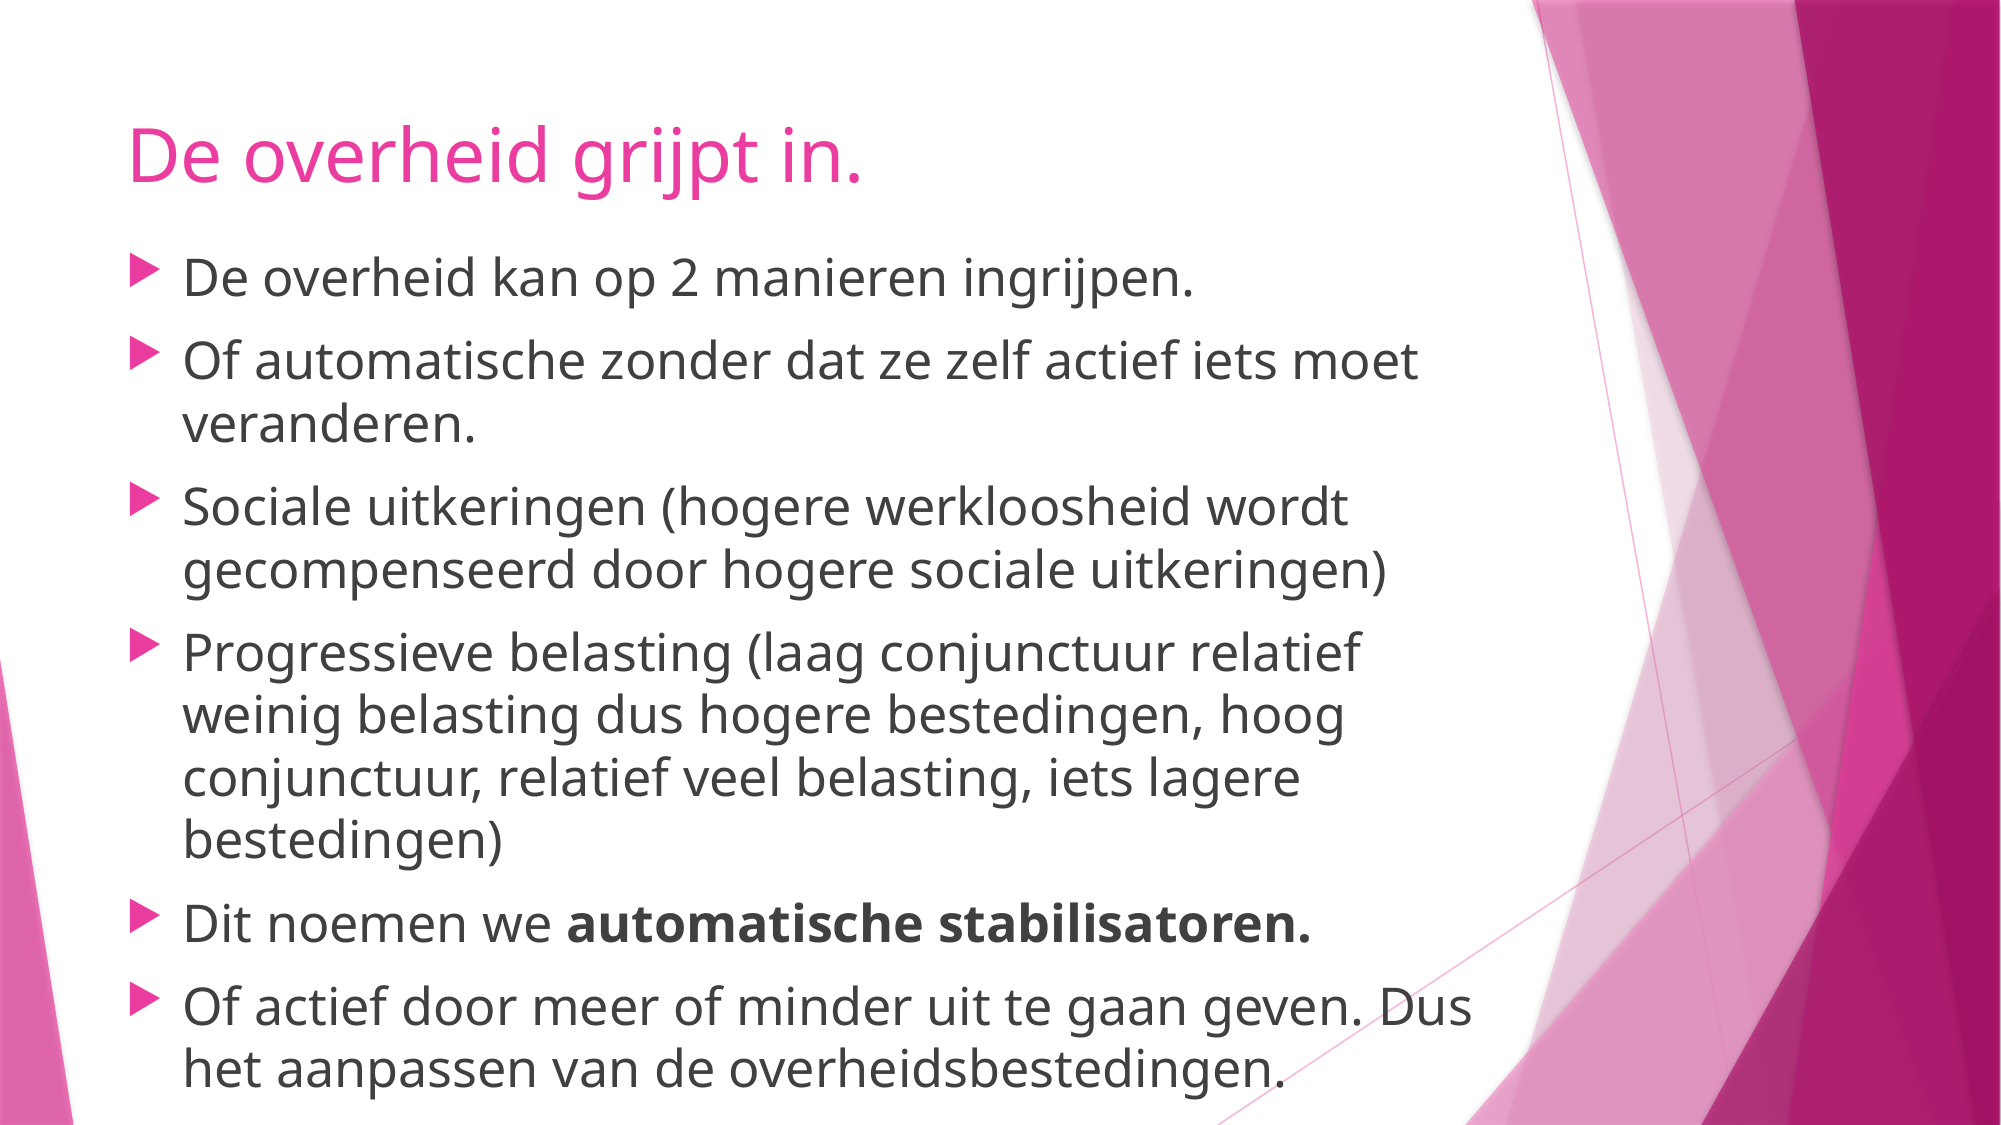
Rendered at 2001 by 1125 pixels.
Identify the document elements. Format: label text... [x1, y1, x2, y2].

title De overheid grijpt in. [111, 99, 1522, 236]
list De overheid kan op 2 manieren ingrijpen. Of automatische zonder dat ze zelf actief iets moet veranderen. Sociale uitkeringen (hogere werkloosheid wordt gecompenseerd door hogere sociale uitkeringen) Progressieve belasting (laag conjunctuur relatief weinig belasting dus hogere bestedingen, hoog conjunctuur, relatief veel belasting, iets lagere bestedingen) Dit noemen we automatische stabilisatoren. Of actief door meer of minder uit te gaan geven. Dus het aanpassen van de overheidsbestedingen. [111, 236, 1522, 995]
